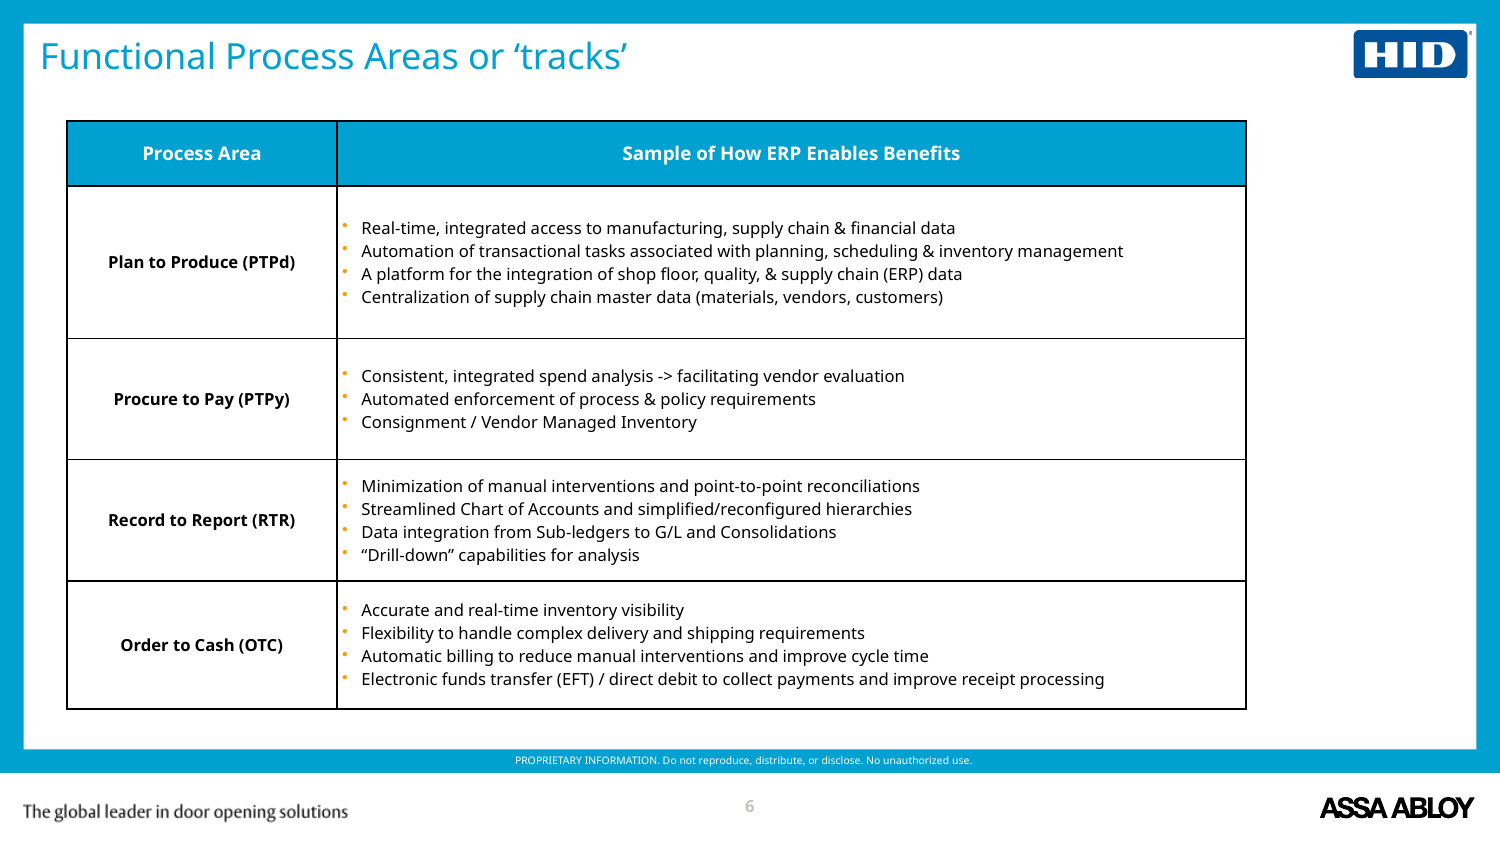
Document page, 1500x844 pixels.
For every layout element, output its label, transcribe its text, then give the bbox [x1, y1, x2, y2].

picture [22, 802, 350, 824]
slide_number 6 [706, 792, 794, 822]
table_cell Real-time, integrated access to manufacturing, supply chain & financial data Automation of transactional tasks associated with planning, scheduling & inventory management A platform for the integration of shop floor, quality, & supply chain (ERP) data Centralization of supply chain master data (materials, vendors, customers) [338, 187, 1245, 338]
table_header Process Area [68, 122, 336, 185]
table_cell Procure to Pay (PTPy) [68, 339, 336, 459]
table_cell Order to Cash (OTC) [68, 582, 336, 708]
table_cell Accurate and real-time inventory visibility Flexibility to handle complex delivery and shipping requirements Automatic billing to reduce manual interventions and improve cycle time Electronic funds transfer (EFT) / direct debit to collect payments and improve receipt processing [338, 582, 1245, 708]
table_cell Consistent, integrated spend analysis -> facilitating vendor evaluation Automated enforcement of process & policy requirements Consignment / Vendor Managed Inventory [338, 339, 1245, 459]
table_header Sample of How ERP Enables Benefits [338, 122, 1245, 185]
table_cell Plan to Produce (PTPd) [68, 187, 336, 338]
table_cell Minimization of manual interventions and point-to-point reconciliations Streamlined Chart of Accounts and simplified/reconfigured hierarchies Data integration from Sub-ledgers to G/L and Consolidations “Drill-down” capabilities for analysis [338, 460, 1245, 580]
title Functional Process Areas or ‘tracks’ [40, 33, 1033, 121]
table_cell Record to Report (RTR) [68, 460, 336, 580]
